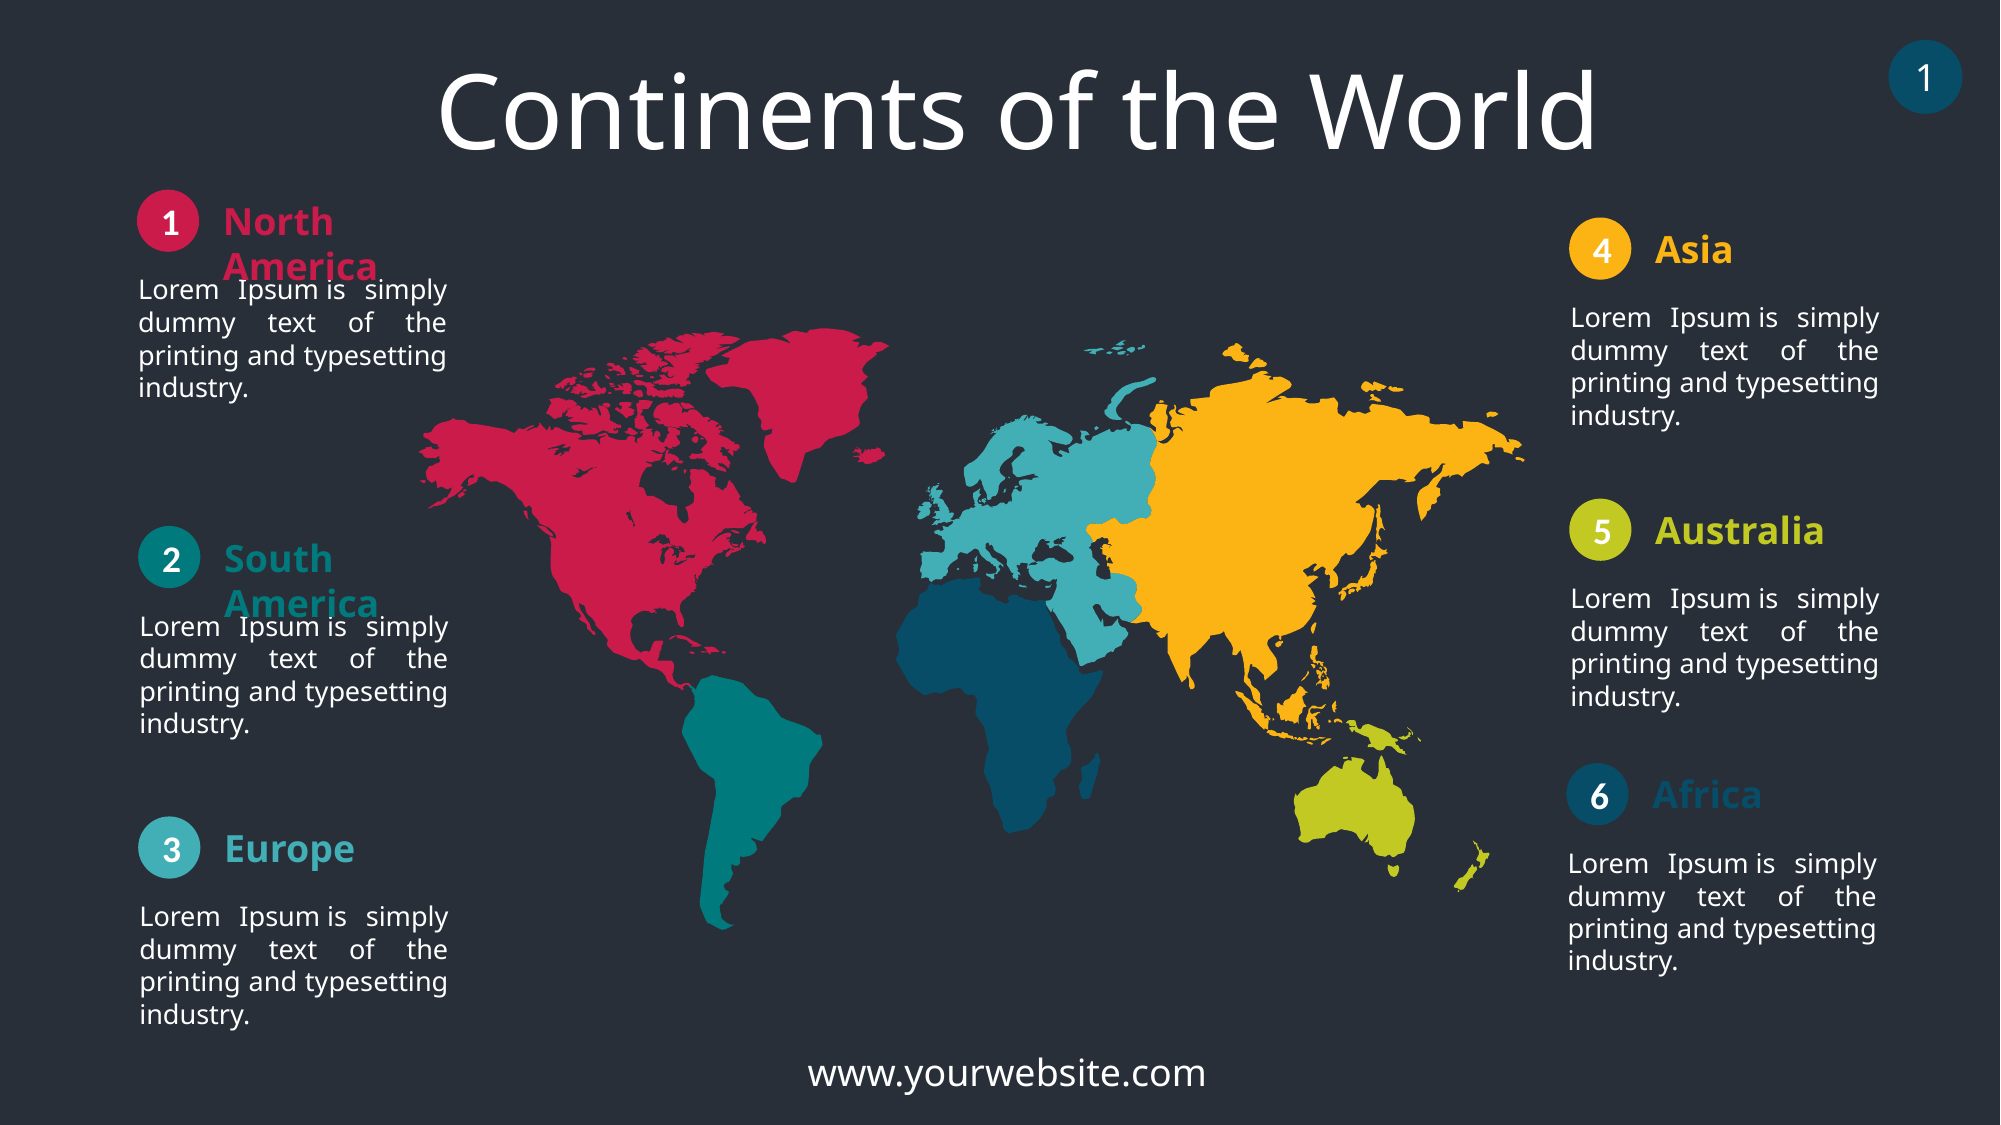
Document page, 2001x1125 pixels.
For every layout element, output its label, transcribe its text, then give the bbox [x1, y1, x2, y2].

text_box Africa [1637, 764, 1906, 824]
text_box Europe [209, 817, 418, 878]
text_box Lorem Ipsum is simply dummy text of the printing and typesetting industry. [1555, 293, 1895, 439]
text_box Lorem Ipsum is simply dummy text of the printing and typesetting industry. [123, 265, 462, 411]
text_box Lorem Ipsum is simply dummy text of the printing and typesetting industry. [1555, 574, 1895, 720]
text_box North America [208, 190, 476, 296]
text_box South America [209, 527, 418, 632]
text_box Lorem Ipsum is simply dummy text of the printing and typesetting industry. [124, 892, 464, 1038]
text_box 2 [137, 524, 202, 590]
text_box 1 [135, 188, 201, 253]
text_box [418, 327, 1525, 931]
text_box Lorem Ipsum is simply dummy text of the printing and typesetting industry. [1552, 838, 1892, 984]
text_box 4 [1568, 216, 1633, 281]
text_box 1 [1887, 38, 1964, 115]
text_box Lorem Ipsum is simply dummy text of the printing and typesetting industry. [124, 601, 418, 747]
text_box 3 [137, 815, 202, 880]
text_box Asia [1640, 218, 1909, 279]
text_box 6 [1565, 762, 1630, 827]
text_box 5 [1568, 497, 1633, 562]
text_box www.yourwebsite.com [74, 1041, 1940, 1102]
text_box Continents of the World [354, 38, 1683, 179]
text_box Australia [1640, 499, 1909, 560]
